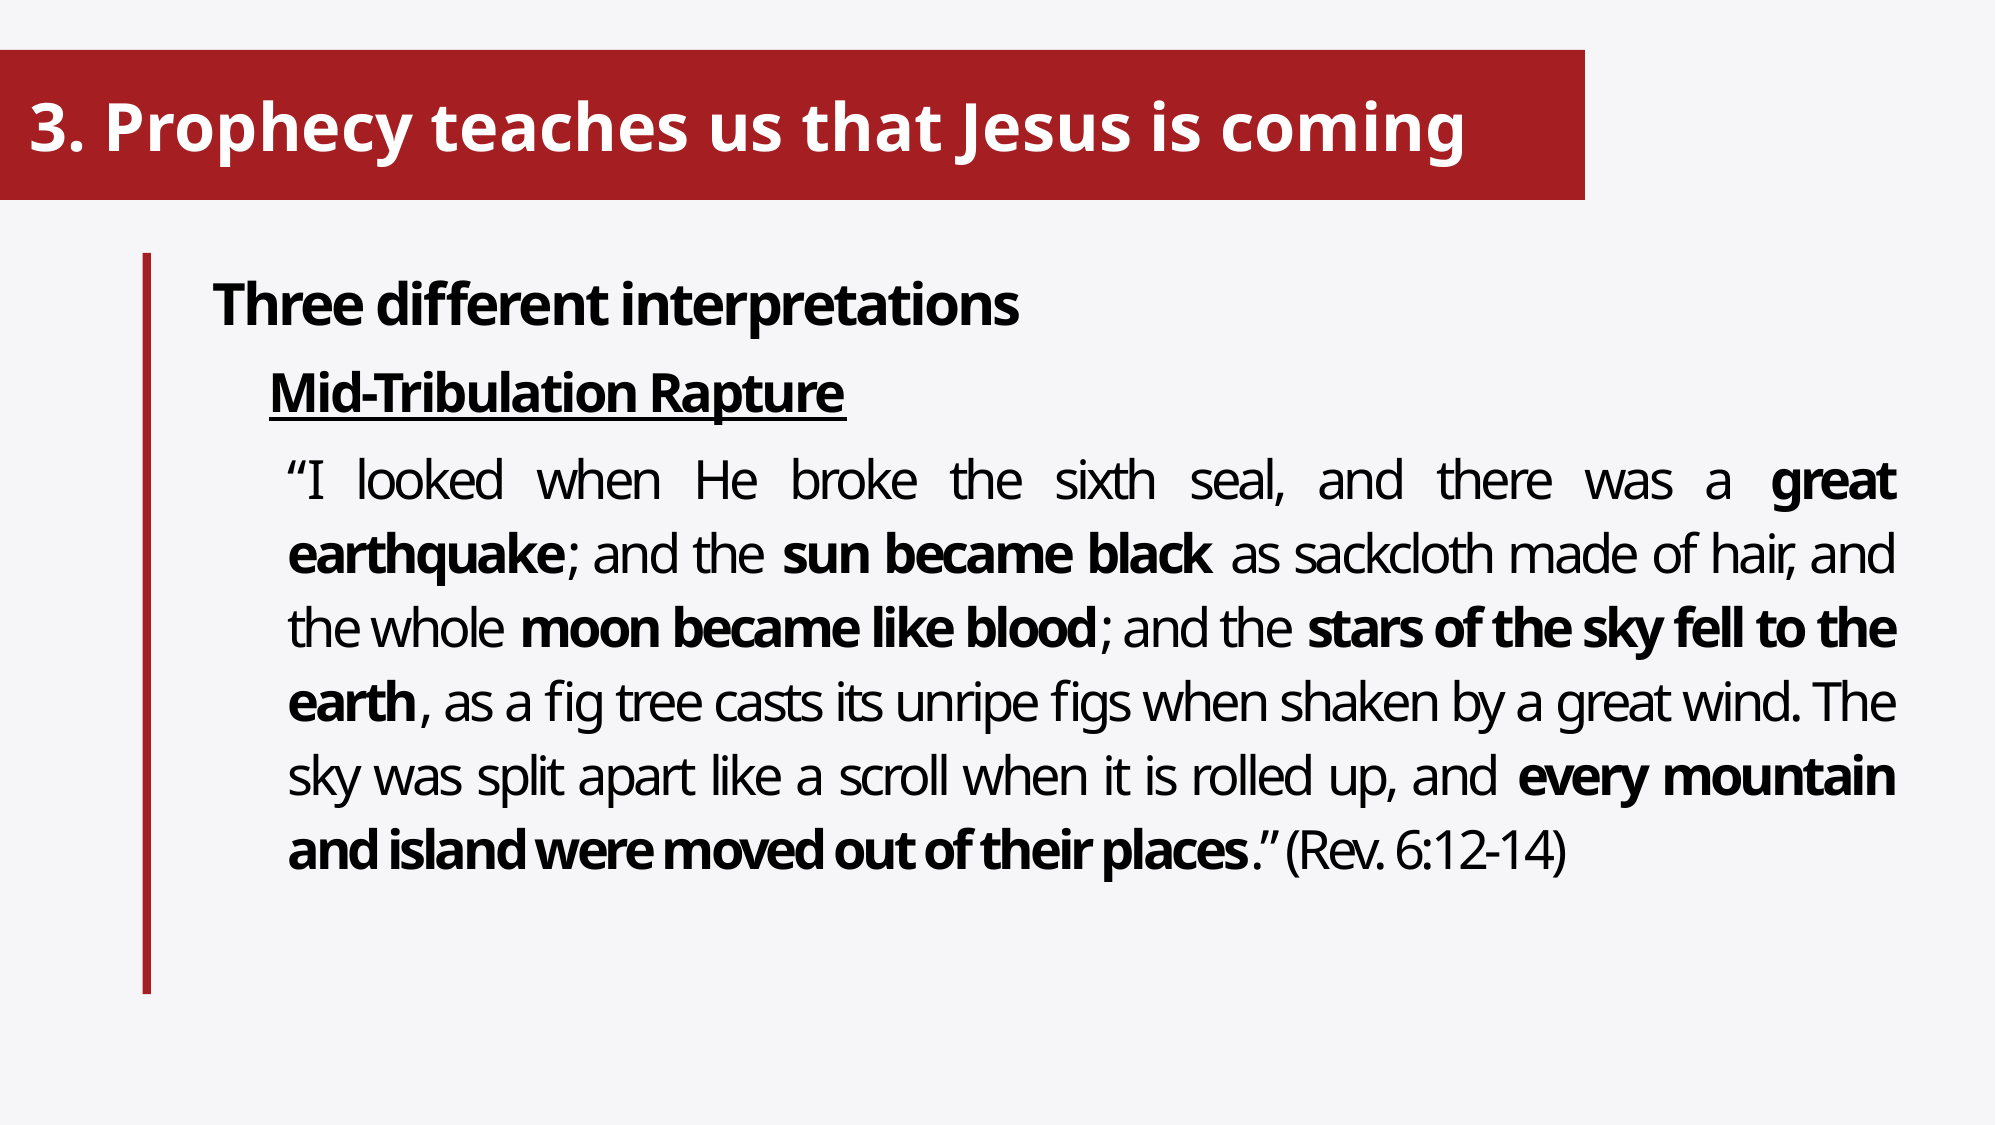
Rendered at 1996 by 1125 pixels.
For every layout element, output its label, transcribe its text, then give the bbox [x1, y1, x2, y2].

subtitle Three different interpretations Mid-Tribulation Rapture “I looked when He broke the sixth seal, and there was a great earthquake; and the sun became black as sackcloth made of hair, and the whole moon became like blood; and the stars of the sky fell to the earth, as a fig tree casts its unripe figs when shaken by a great wind. The sky was split apart like a scroll when it is rolled up, and every mountain and island were moved out of their places.” (Rev. 6:12-14) [197, 249, 1910, 1000]
title 3. Prophecy teaches us that Jesus is coming [14, 62, 1810, 188]
